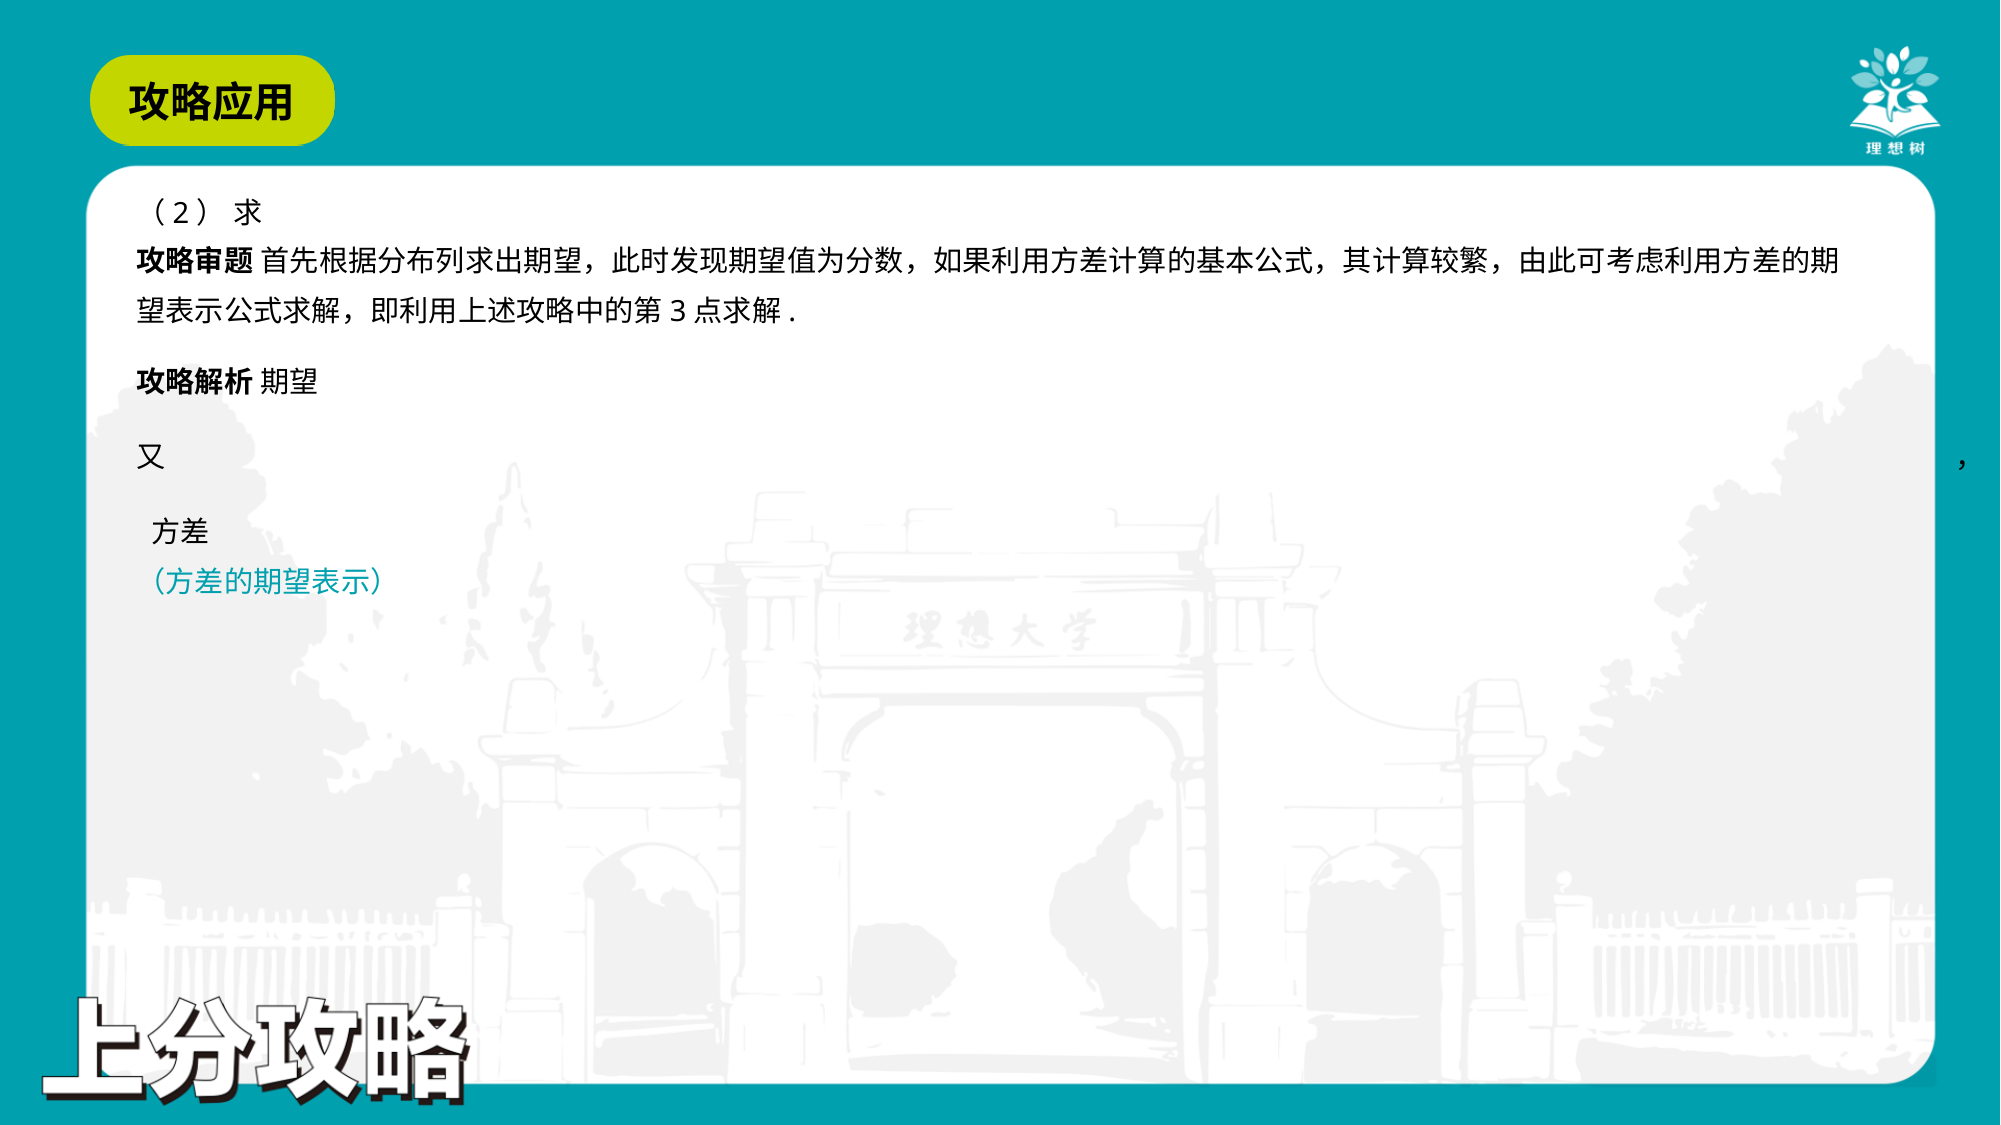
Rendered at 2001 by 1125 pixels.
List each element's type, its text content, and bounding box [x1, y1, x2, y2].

picture [0, 0, 2000, 1125]
text_box 攻略审题 首先根据分布列求出期望，此时发现期望值为分数，如果利用方差计算的基本公式，其计算较繁，由此可考虑利用方差的期 望表示公式求解，即利用上述攻略中的第3点求解. [136, 223, 1865, 323]
